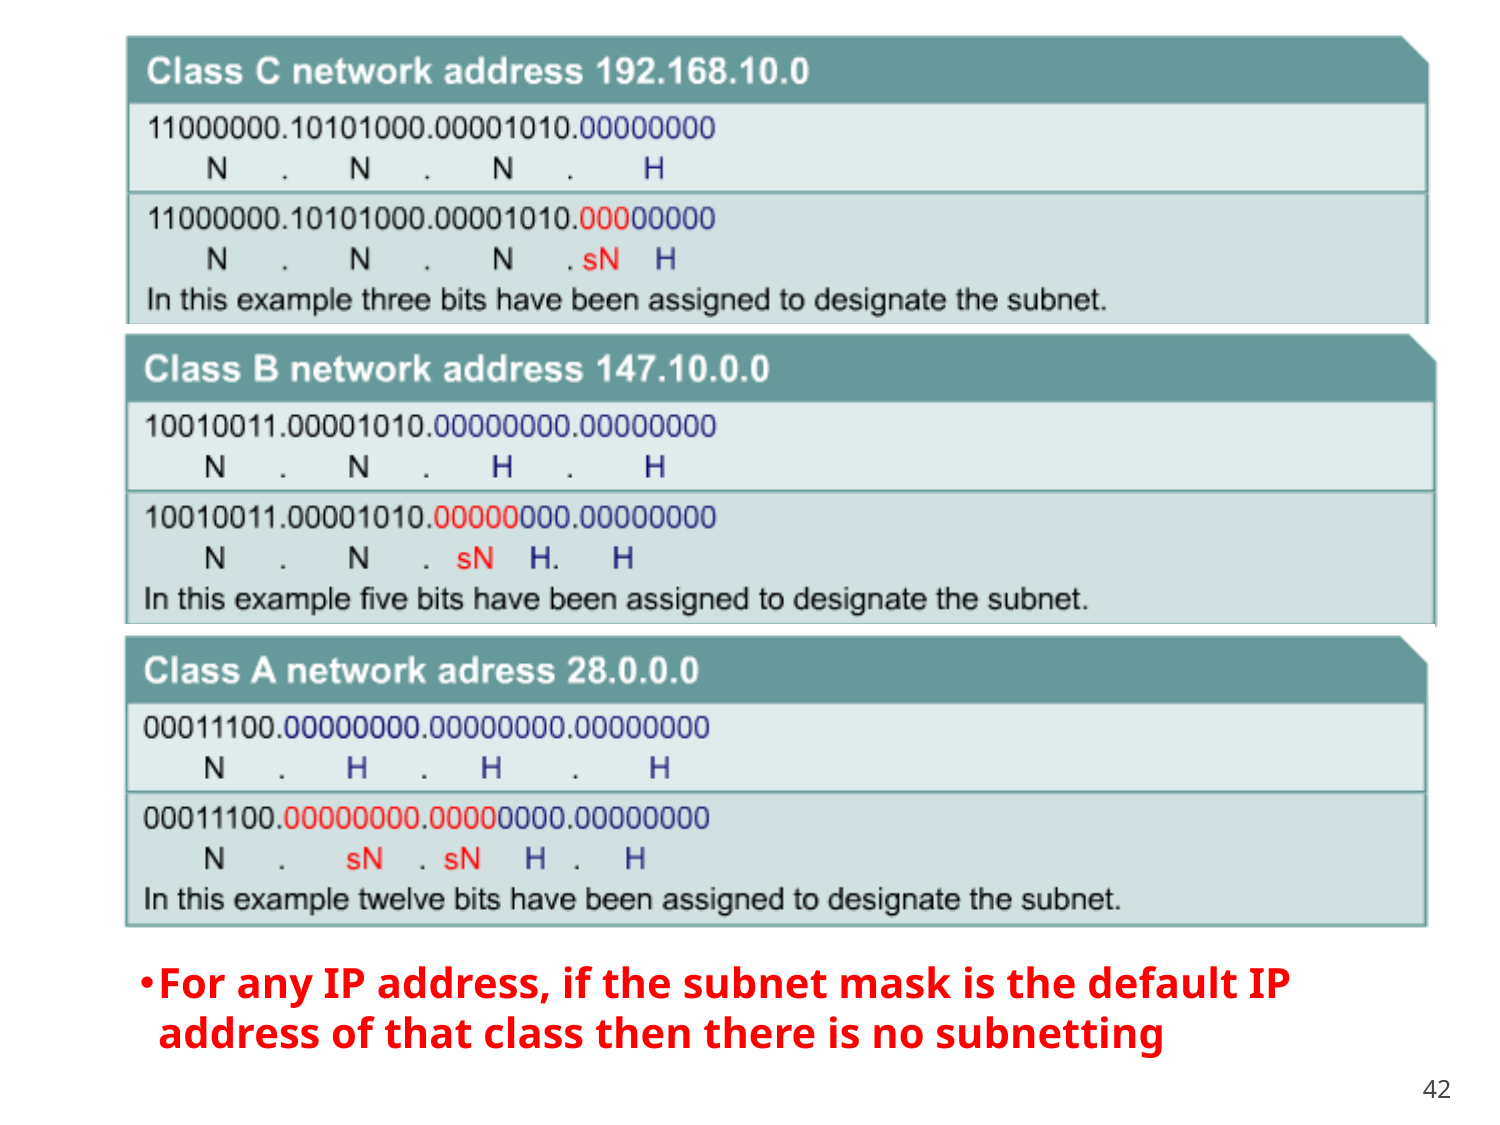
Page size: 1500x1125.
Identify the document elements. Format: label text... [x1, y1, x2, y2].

slide_number 42 [1345, 1062, 1467, 1108]
picture [112, 24, 1446, 938]
text_box For any IP address, if the subnet mask is the default IP address of that class then there is no subnetting [50, 949, 1450, 1065]
